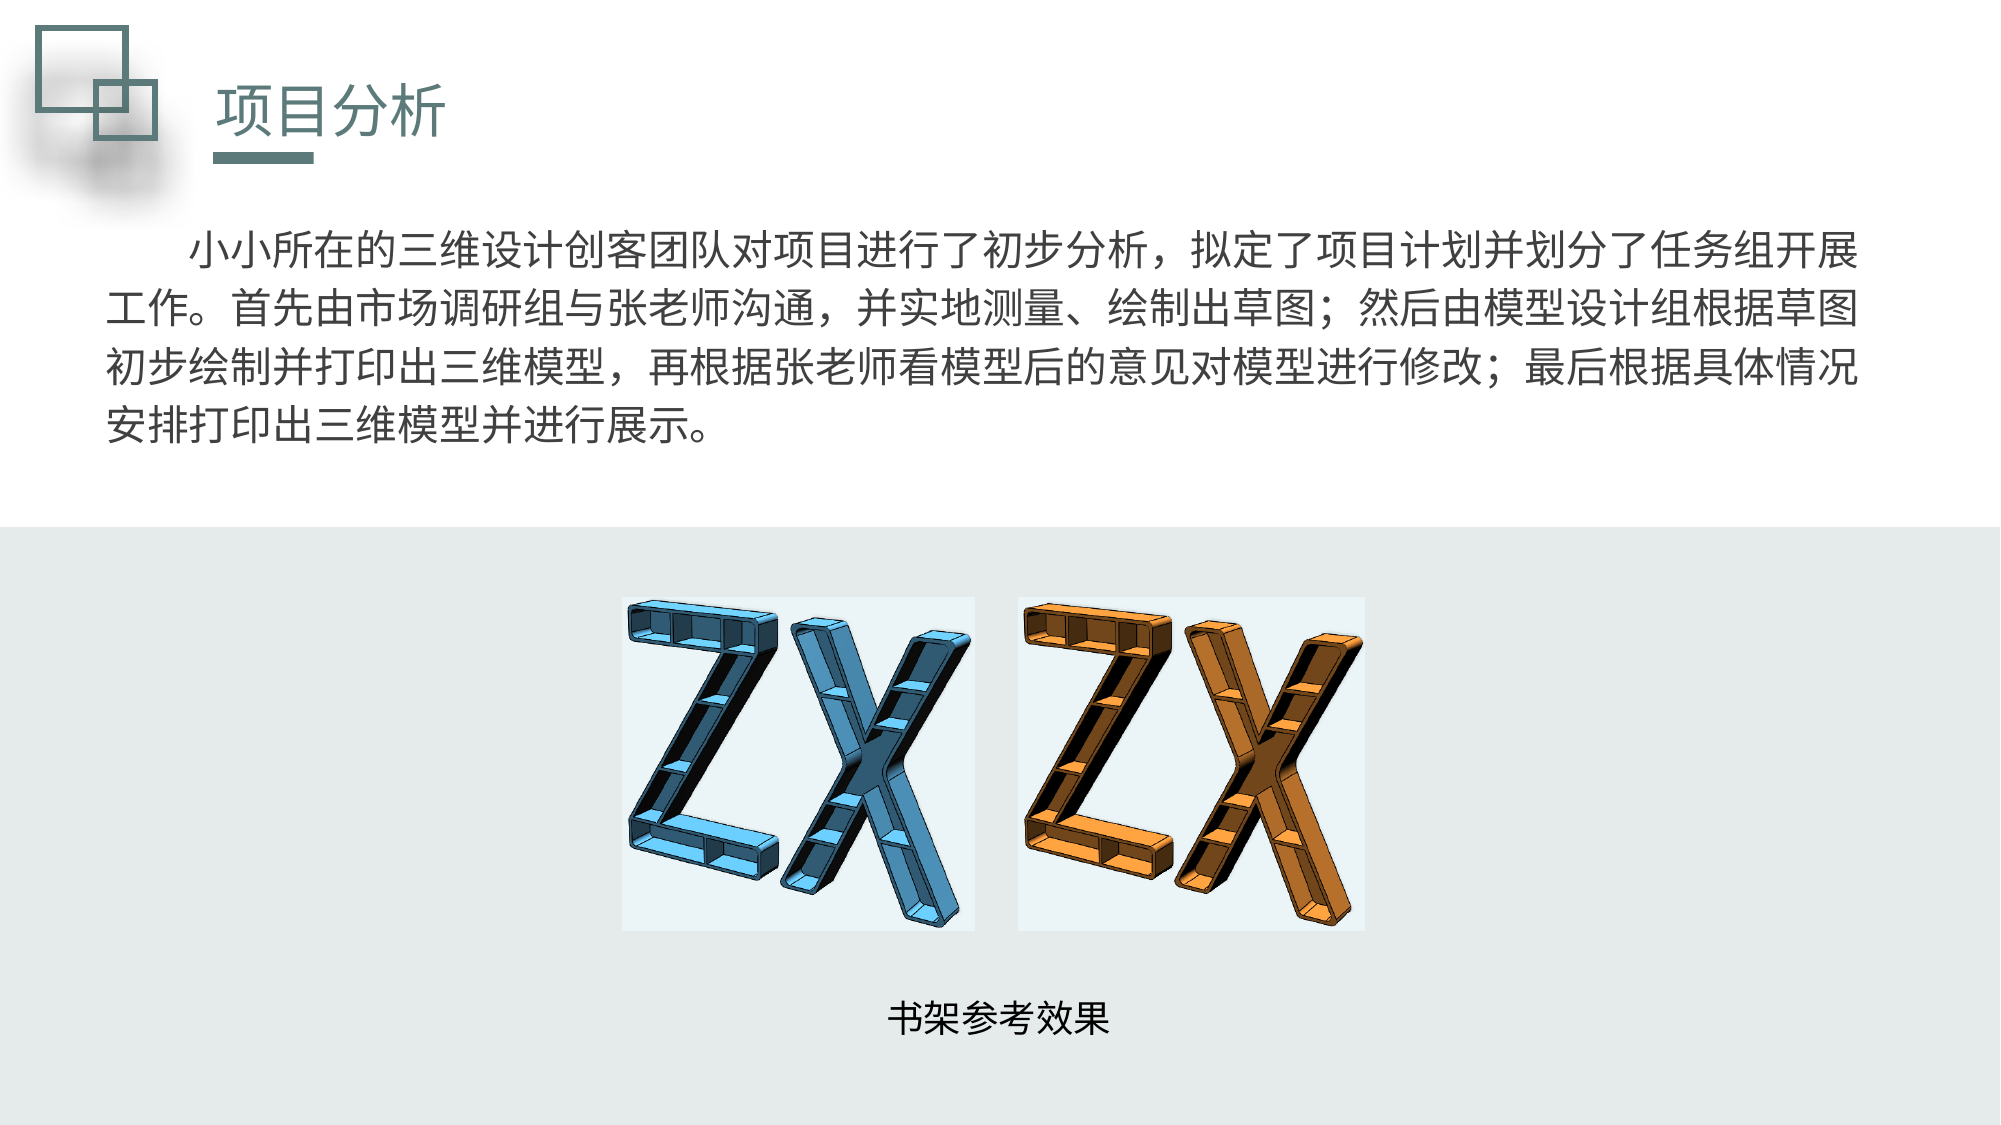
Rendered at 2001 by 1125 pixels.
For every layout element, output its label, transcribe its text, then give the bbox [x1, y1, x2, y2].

text_box [95, 81, 156, 139]
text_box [621, 597, 1365, 931]
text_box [173, 66, 481, 164]
text_box [0, 526, 2000, 1125]
text_box [37, 27, 127, 111]
text_box 书架参考效果 [871, 987, 1129, 1048]
text_box 小小所在的三维设计创客团队对项目进行了初步分析，拟定了项目计划并划分了任务组开展工作。首先由市场调研组与张老师沟通，并实地测量、绘制出草图；然后由模型设计组根据草图初步绘制并打印出三维模型，再根据张老师看模型后的意见对模型进行修改；最后根据具体情况安排打印出三维模型并进行展示。 [90, 208, 1914, 457]
